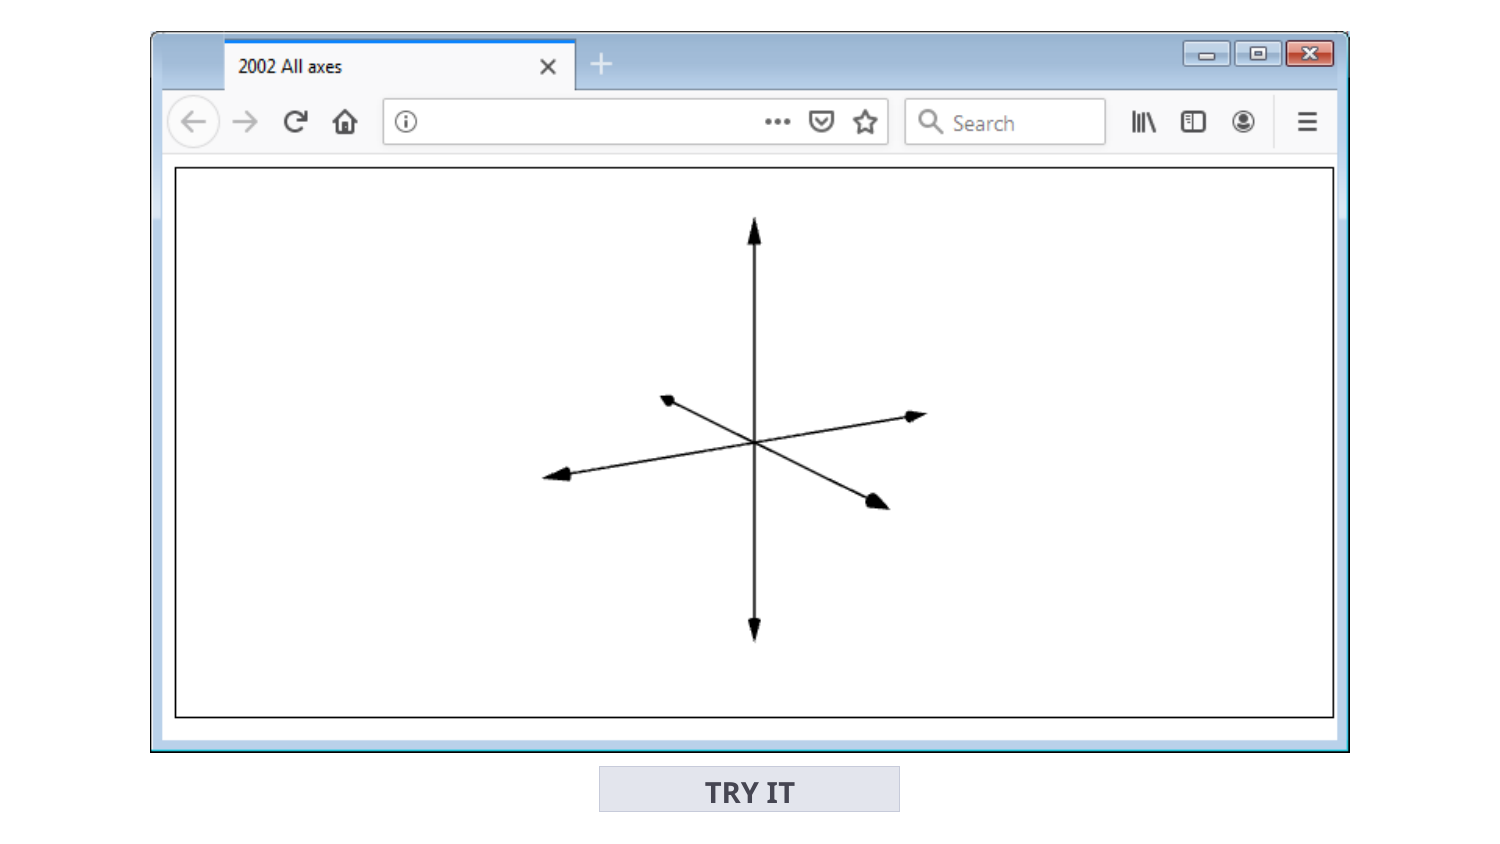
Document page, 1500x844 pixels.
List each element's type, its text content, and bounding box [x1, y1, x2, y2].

text_box TRY IT [599, 766, 900, 812]
picture [149, 31, 1351, 753]
